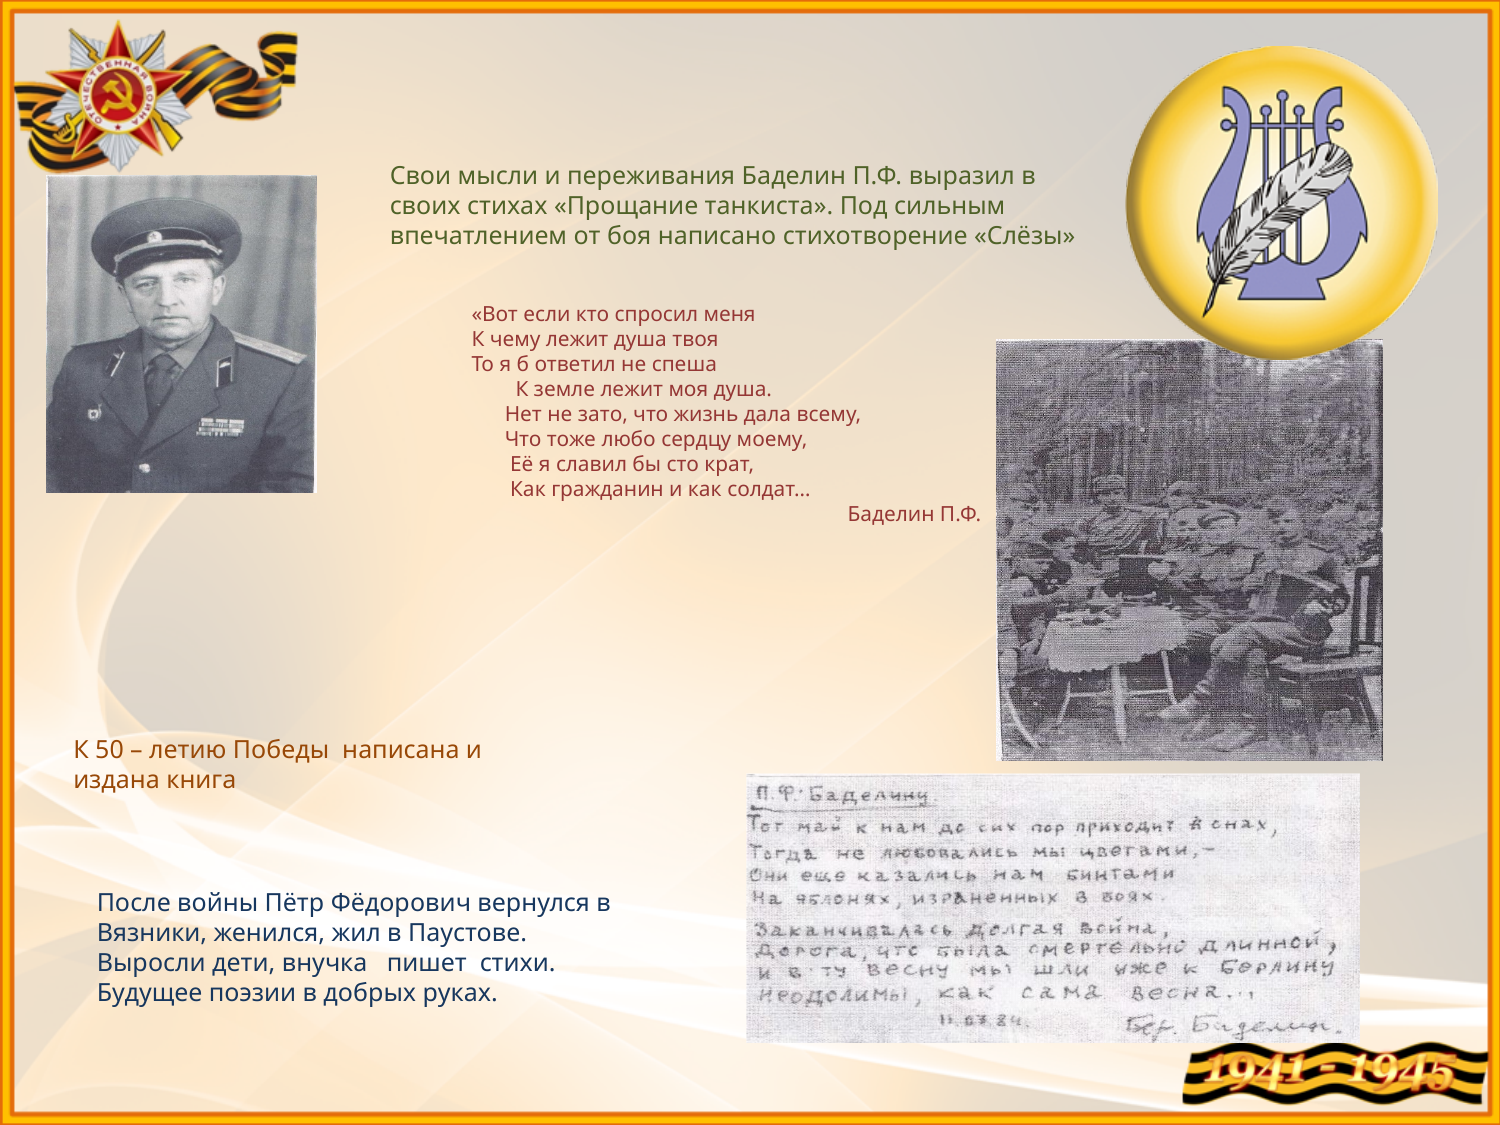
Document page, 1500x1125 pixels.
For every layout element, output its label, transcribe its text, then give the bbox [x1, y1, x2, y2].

text_box После войны Пётр Фёдорович вернулся в Вязники, женился, жил в Паустове. Выросли дети, внучка пишет стихи. Будущее поэзии в добрых руках. [82, 878, 645, 1014]
text_box Свои мысли и переживания Баделин П.Ф. выразил в своих стихах «Прощание танкиста». Под сильным впечатлением от боя написано стихотворение «Слёзы» [374, 152, 1114, 257]
text_box К 50 – летию Победы написана и издана книга [58, 726, 551, 802]
picture [0, 0, 1500, 1125]
text_box «Вот если кто спросил меня К чему лежит душа твоя То я б ответил не спеша К земле лежит моя душа. Нет не зато, что жизнь дала всему, Что тоже любо сердцу моему, Её я славил бы сто крат, Как гражданин и как солдат… Баделин П.Ф. [456, 292, 996, 558]
